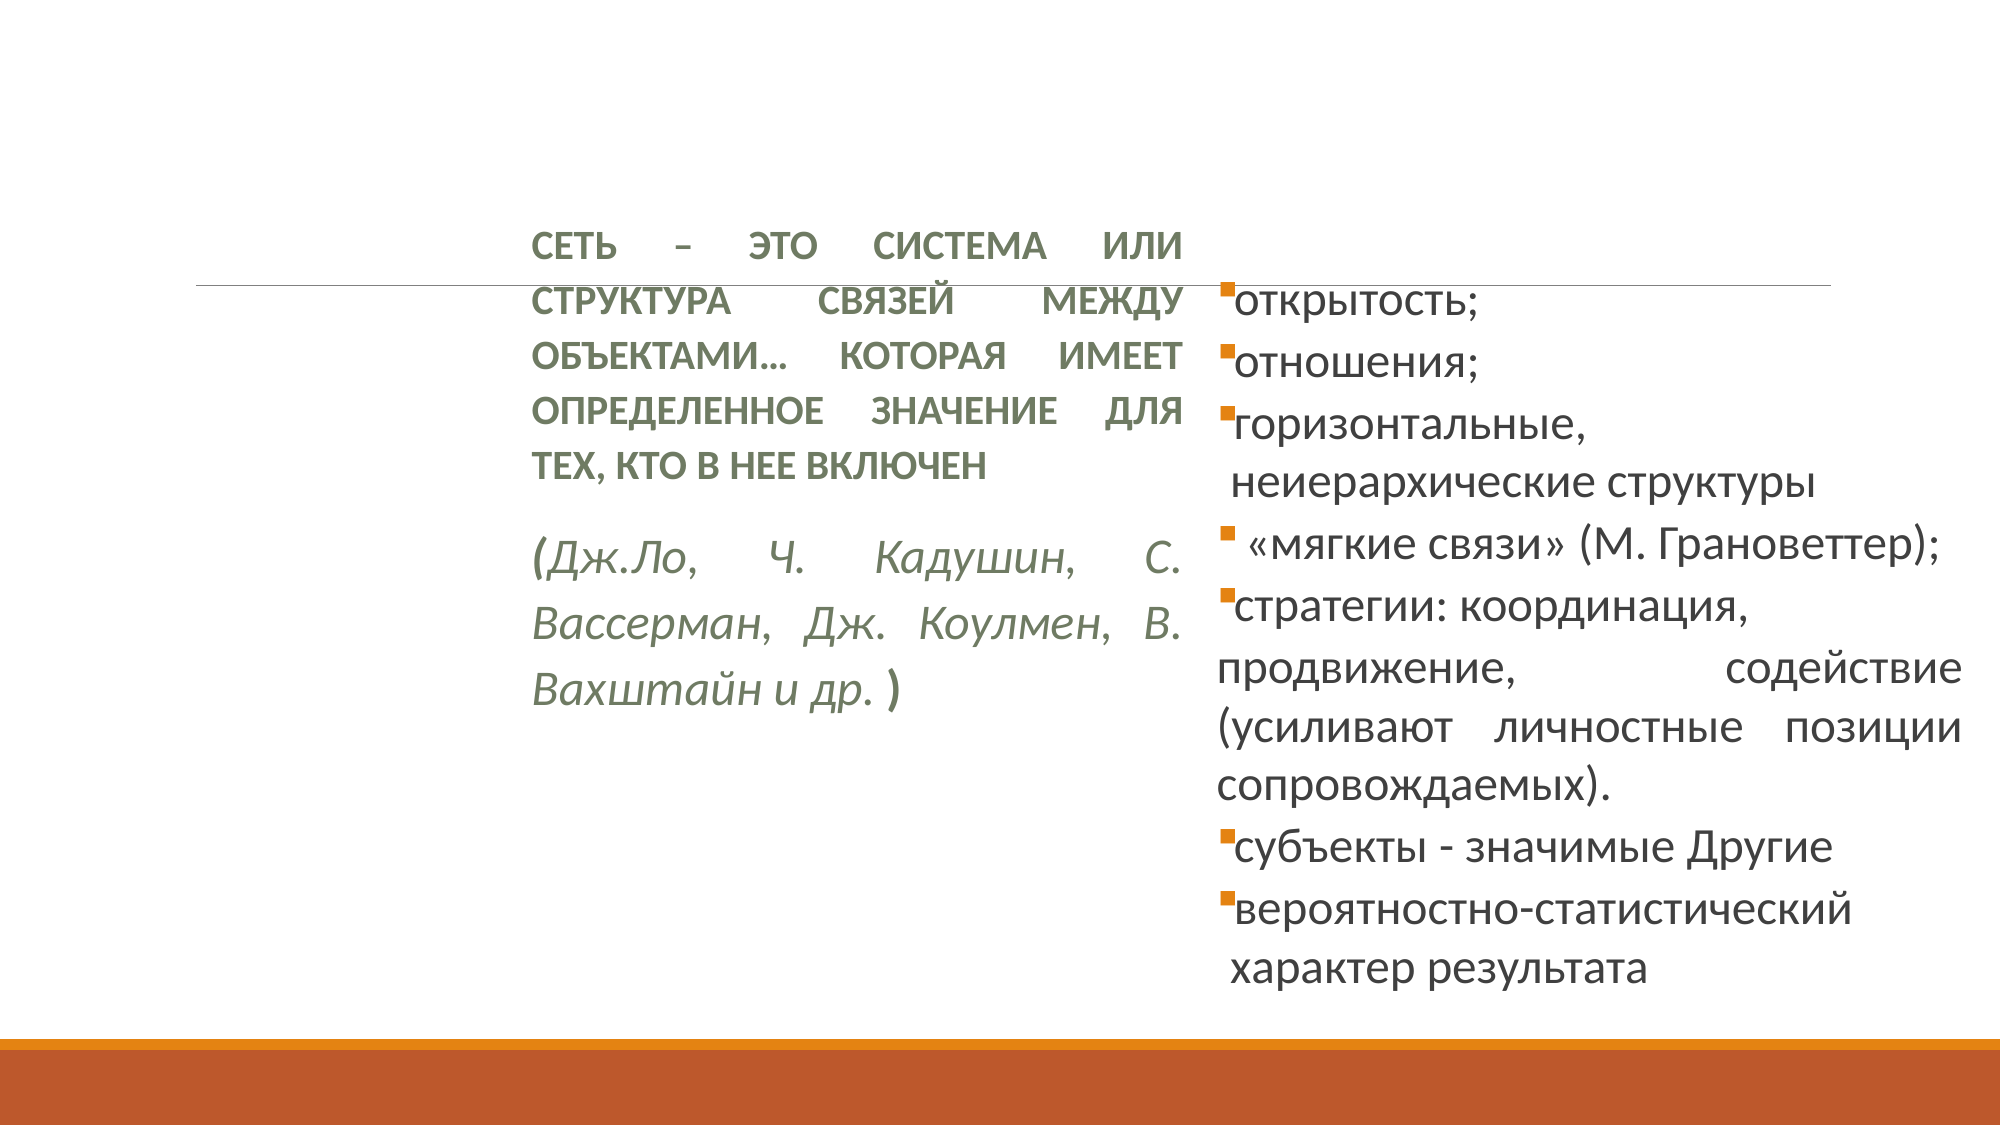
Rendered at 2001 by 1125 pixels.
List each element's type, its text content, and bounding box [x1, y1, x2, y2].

list открытость; отношения; горизонтальные, неиерархические структуры «мягкие связи» (М. Грановеттер); стратегии: координация, продвижение, содействие (усиливают личностные позиции сопровождаемых). субъекты - значимые Другие вероятностно-статистический характер результата [1216, 259, 1963, 1014]
list СЕТЬ – ЭТО СИСТЕМА ИЛИ СТРУКТУРА СВЯЗЕЙ МЕЖДУ ОБЪЕКТАМИ… КОТОРАЯ ИМЕЕТ ОПРЕДЕЛЕННОЕ ЗНАЧЕНИЕ ДЛЯ ТЕХ, КТО В НЕЕ ВКЛЮЧЕН (Дж.Ло, Ч. Кадушин, С. Вассерман, Дж. Коулмен, В. Вахштайн и др. ) [531, 205, 1184, 1079]
